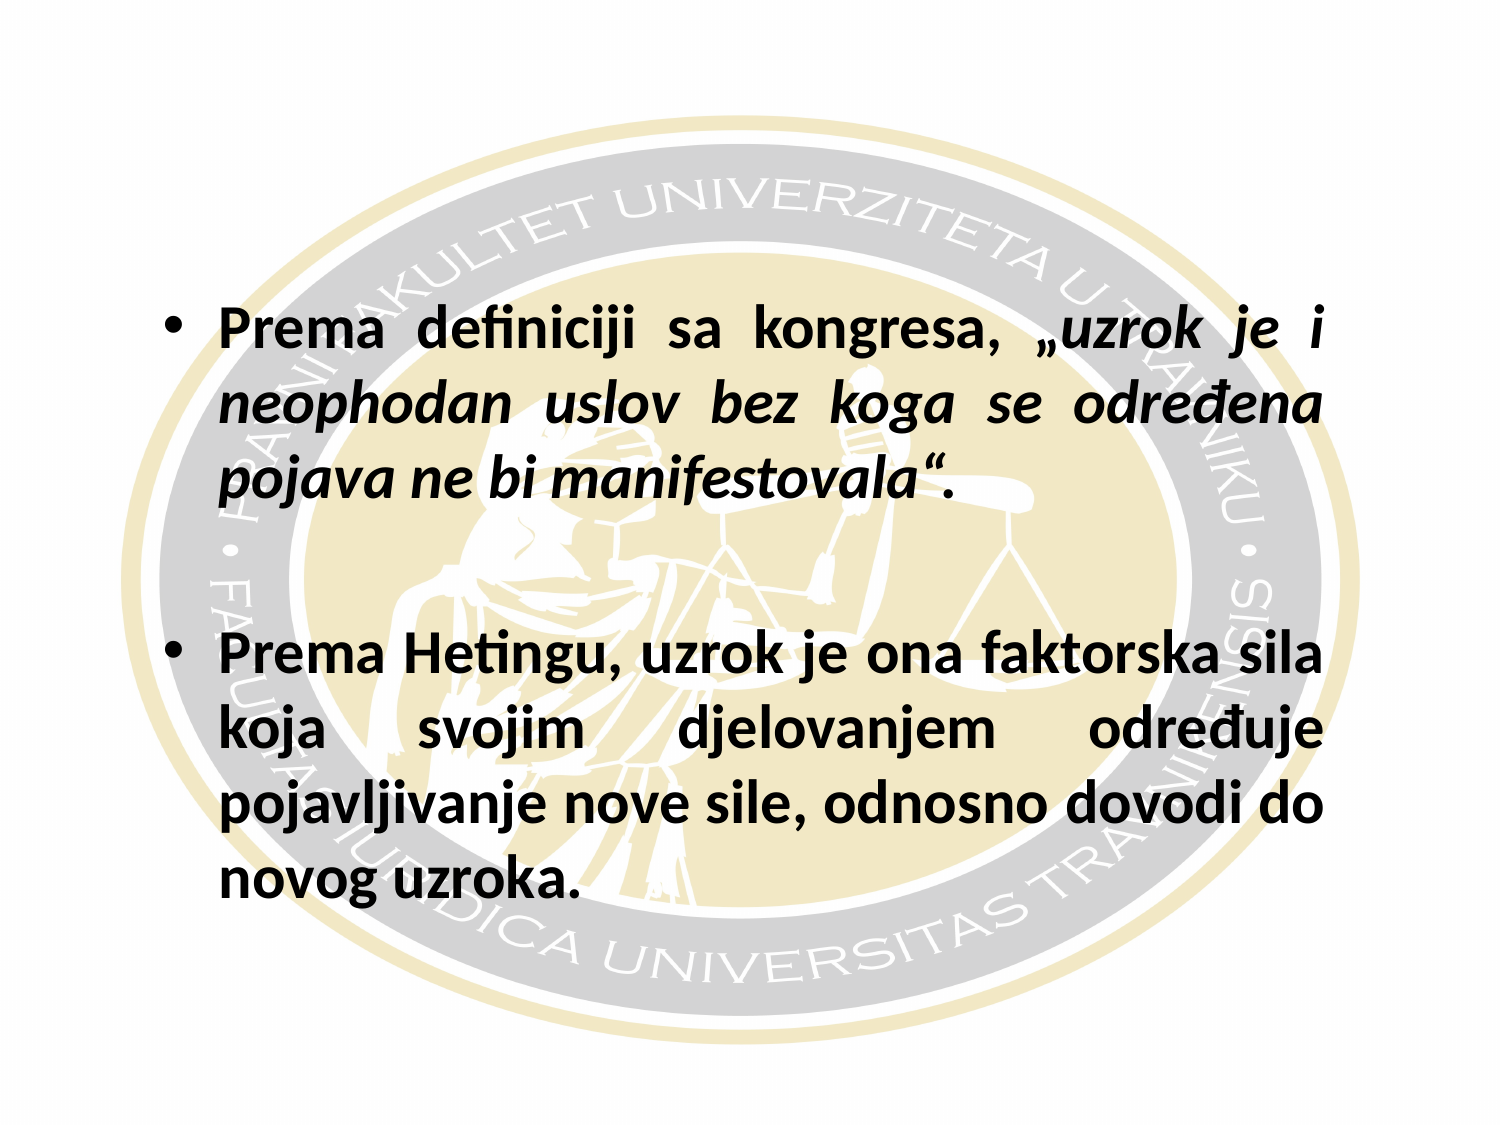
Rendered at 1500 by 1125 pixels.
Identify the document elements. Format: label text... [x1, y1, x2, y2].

list Prema definiciji sa kongresa, „uzrok je i neophodan uslov bez koga se određena pojava ne bi manifestovala“. Prema Hetingu, uzrok je ona faktorska sila koja svojim djelovanjem određuje pojavljivanje nove sile, odnosno dovodi do novog uzroka. [147, 278, 1341, 1005]
